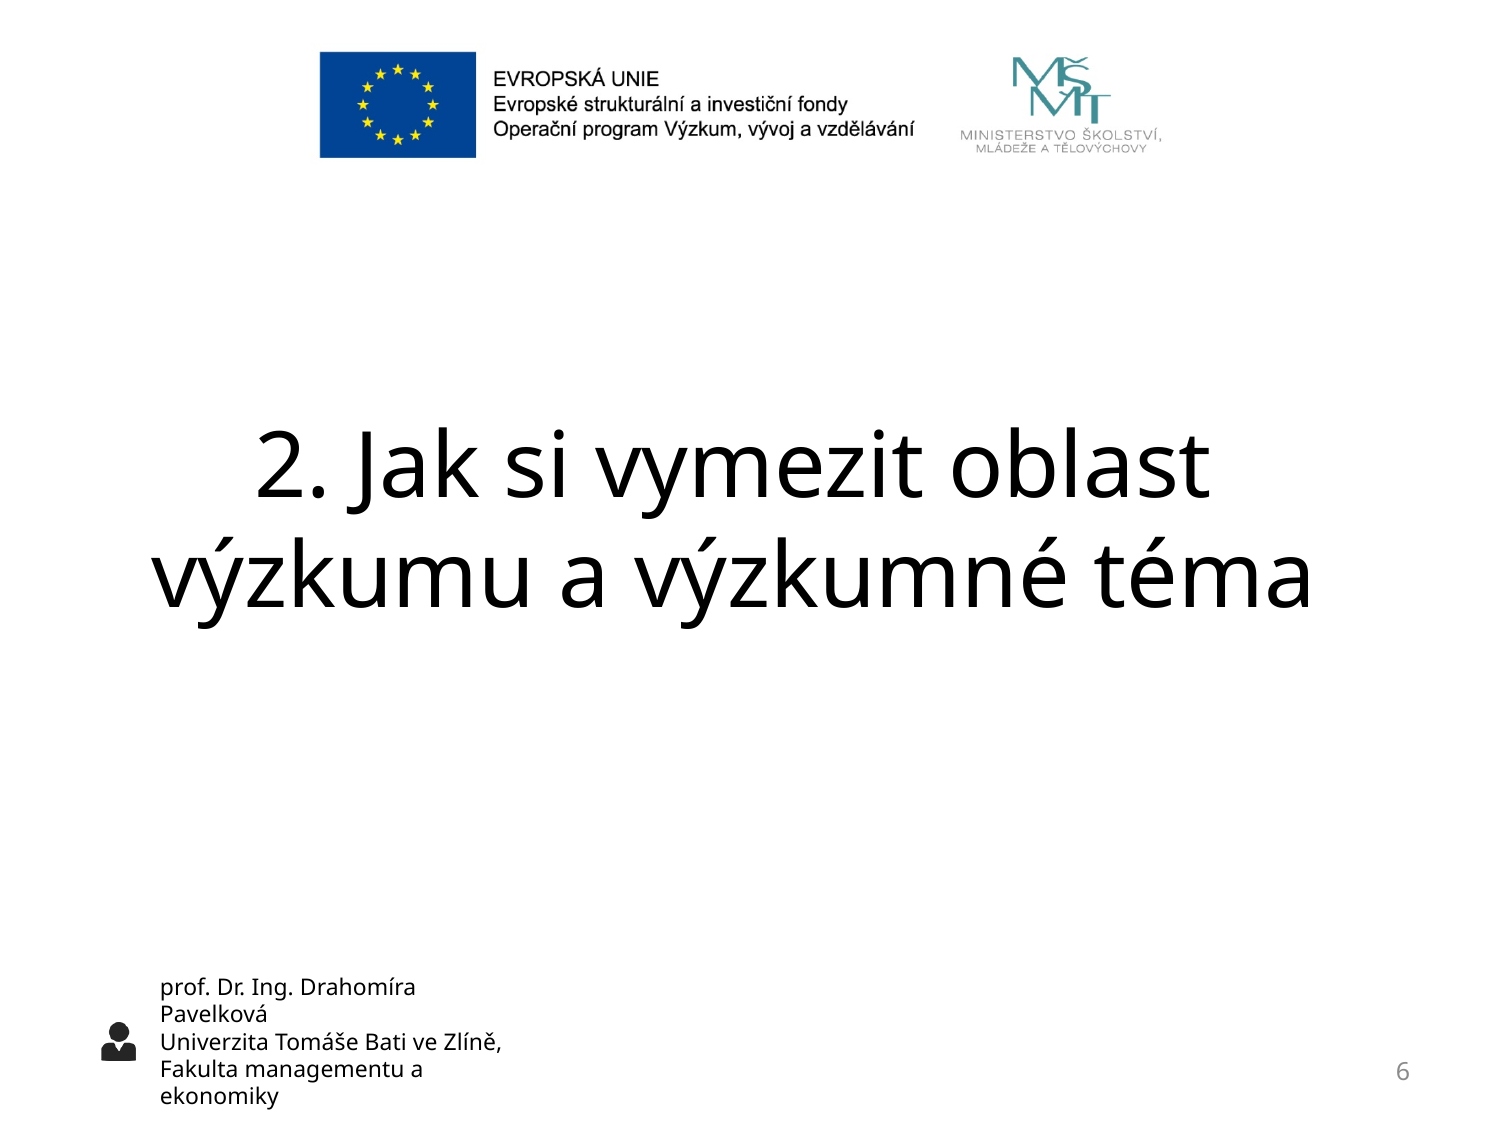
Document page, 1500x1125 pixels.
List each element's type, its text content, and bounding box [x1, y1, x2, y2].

footer prof. Dr. Ing. Drahomíra Pavelková Univerzita Tomáše Bati ve Zlíně, Fakulta managementu a ekonomiky [145, 999, 526, 1083]
picture [101, 1021, 136, 1062]
slide_number 6 [1074, 1042, 1425, 1103]
picture [267, 0, 1213, 210]
title 2. Jak si vymezit oblast výzkumu a výzkumné téma [101, 327, 1366, 705]
